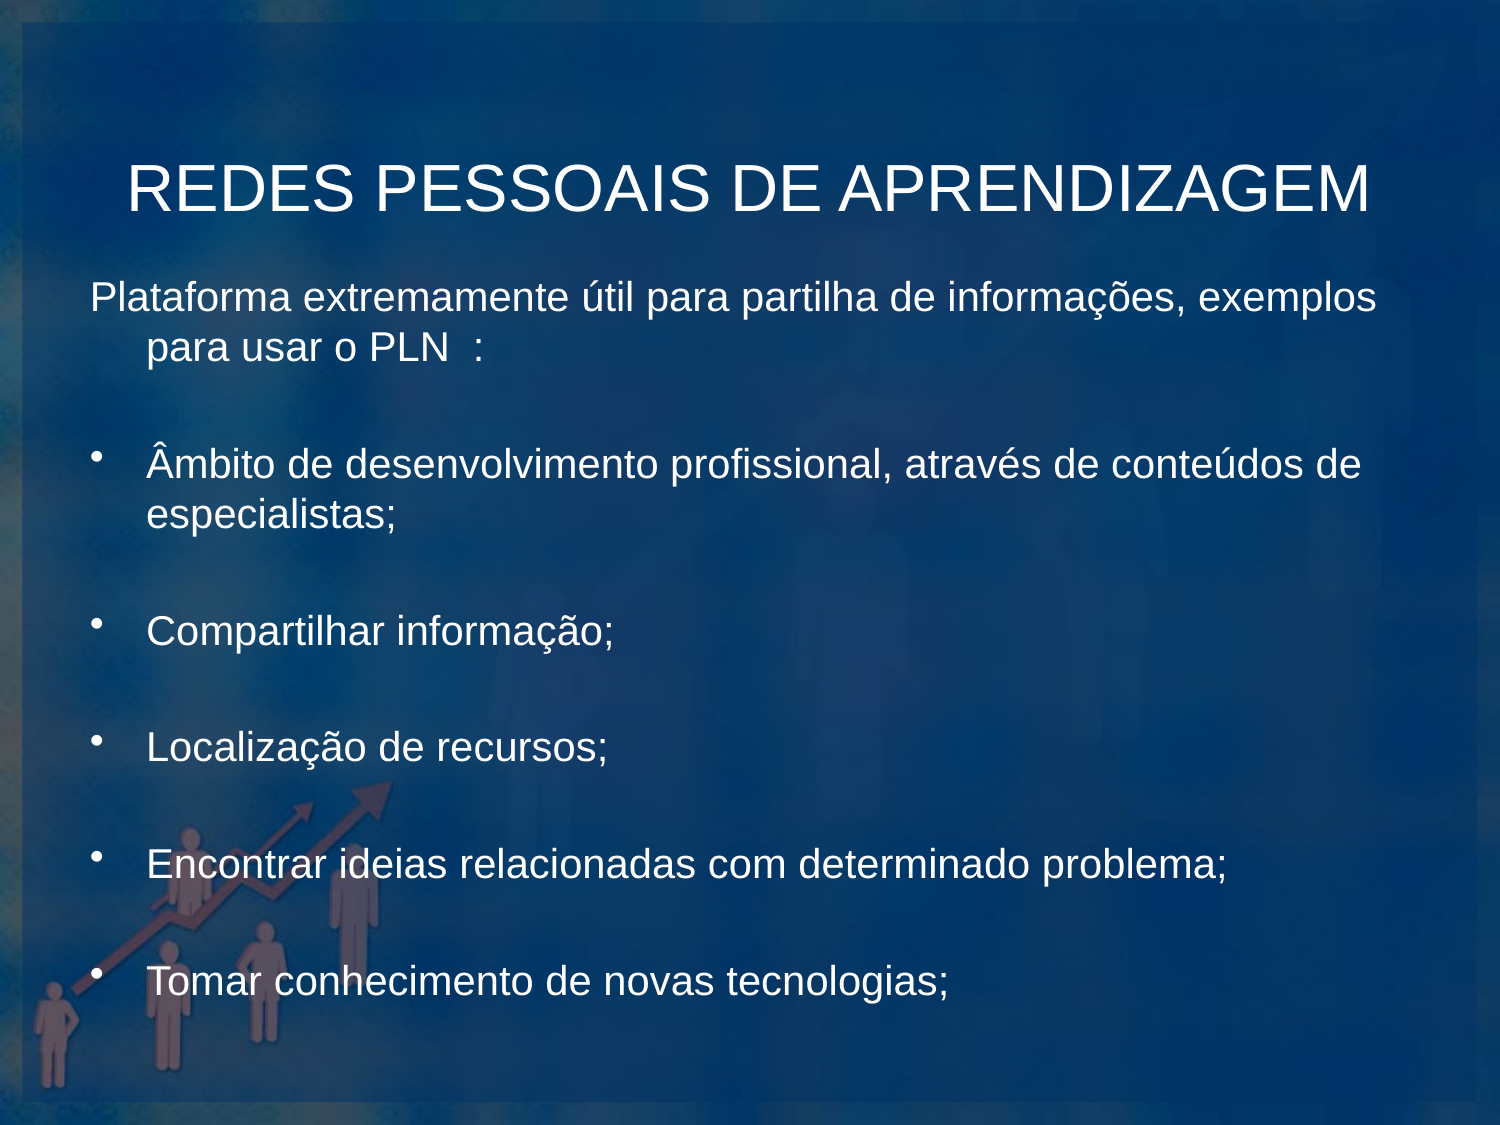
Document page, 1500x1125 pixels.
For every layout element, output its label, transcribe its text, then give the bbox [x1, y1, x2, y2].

title REDES PESSOAIS DE APRENDIZAGEM [74, 44, 1425, 233]
list Plataforma extremamente útil para partilha de informações, exemplos para usar o PLN : Âmbito de desenvolvimento profissional, através de conteúdos de especialistas; Compartilhar informação; Localização de recursos; Encontrar ideias relacionadas com determinado problema; Tomar conhecimento de novas tecnologias; [74, 262, 1425, 1006]
picture [0, 0, 1500, 1125]
